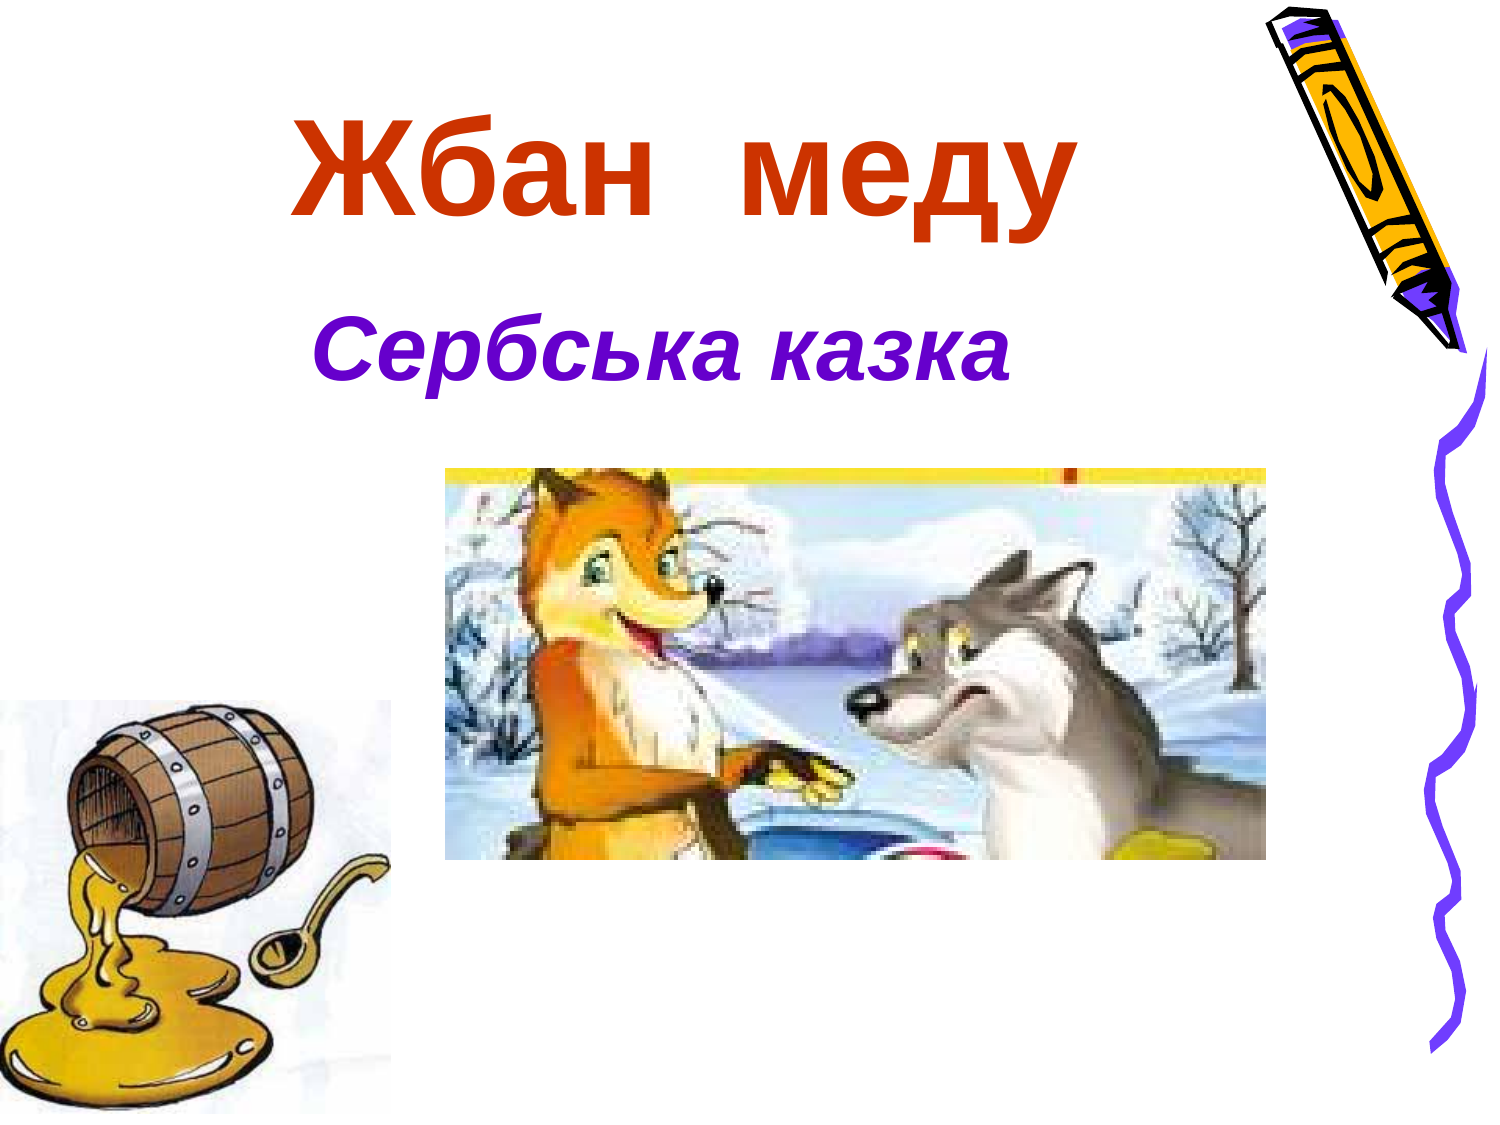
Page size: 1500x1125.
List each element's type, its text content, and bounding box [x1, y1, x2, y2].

picture [0, 700, 391, 1114]
text_box Жбан меду [93, 70, 1278, 250]
text_box Сербська казка [175, 281, 1149, 406]
picture [445, 468, 1266, 860]
